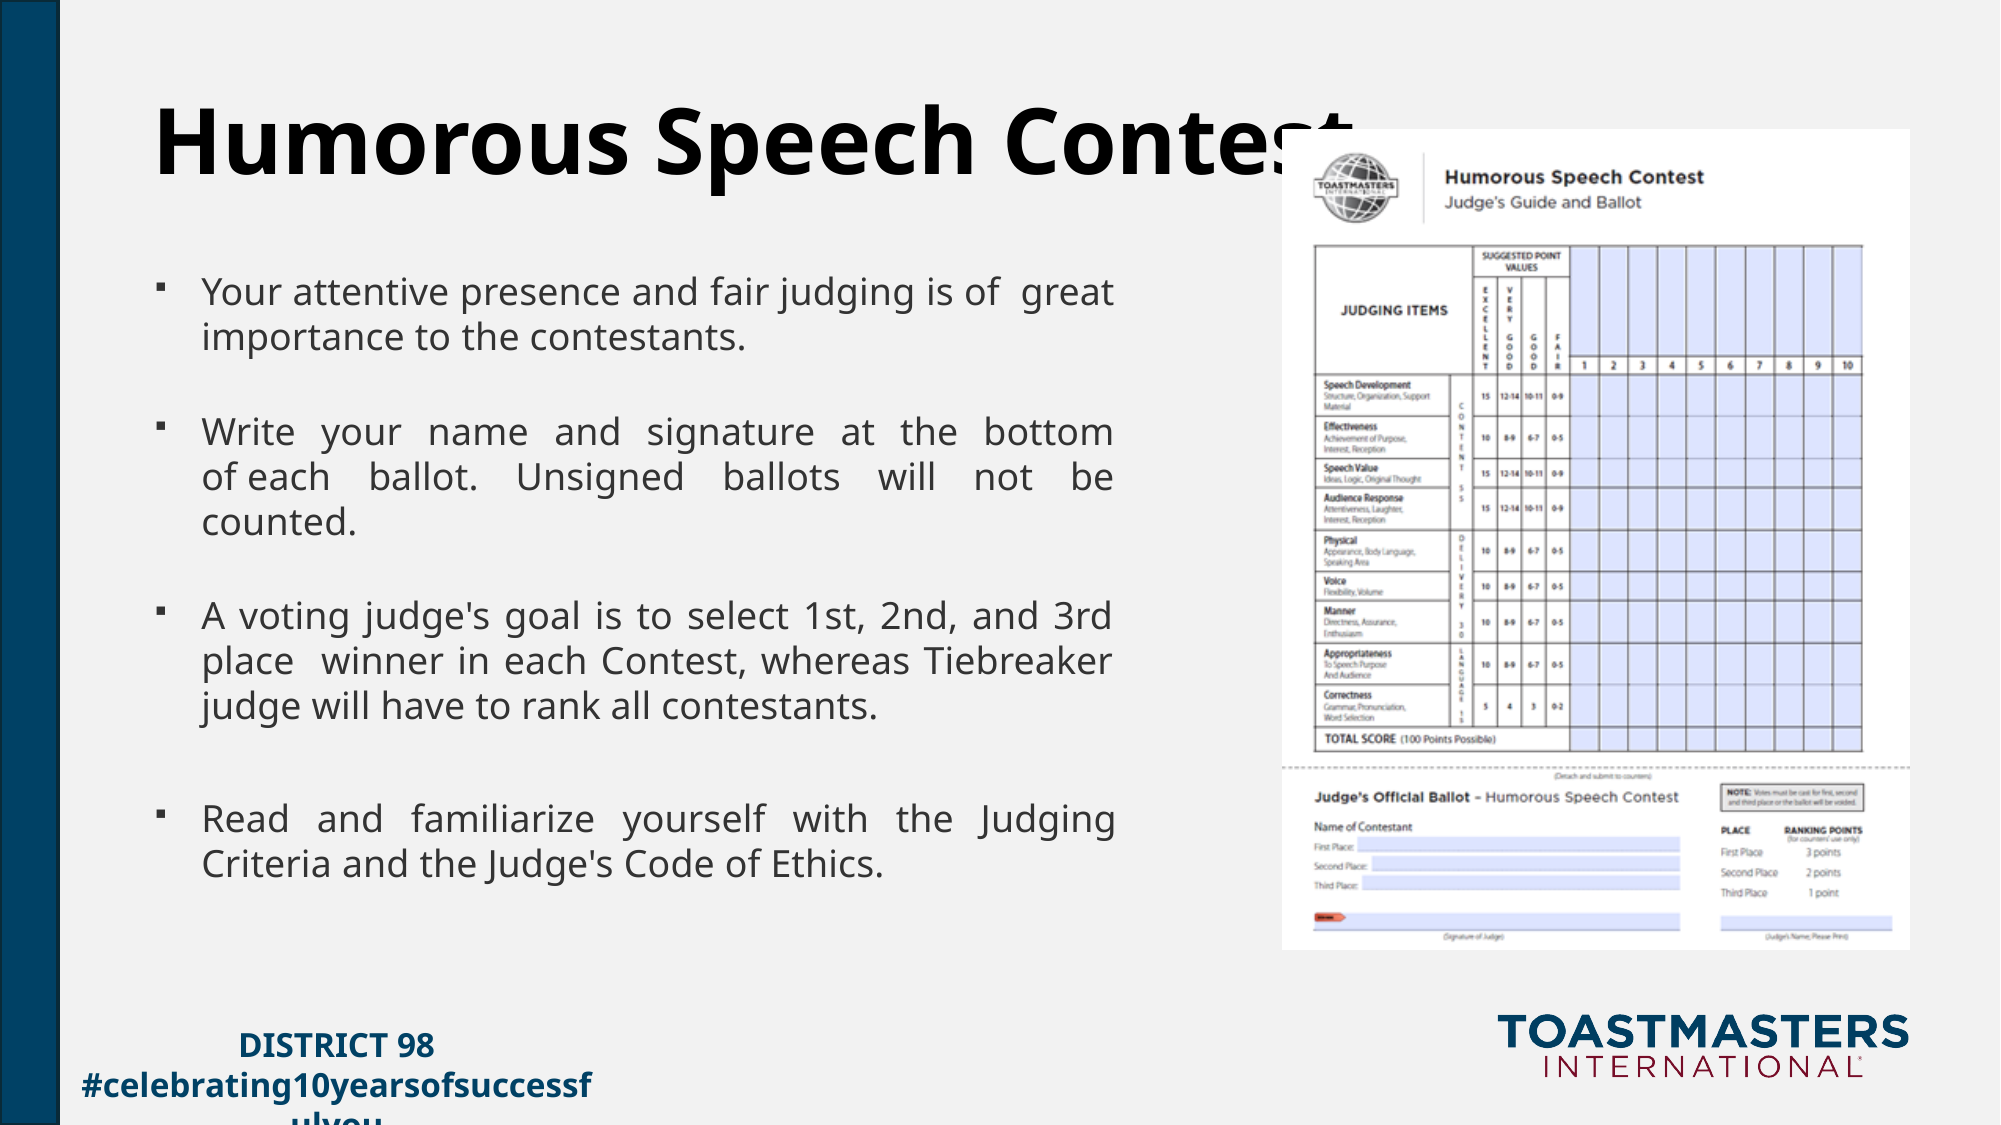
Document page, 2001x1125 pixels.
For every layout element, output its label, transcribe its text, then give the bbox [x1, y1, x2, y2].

picture [1282, 128, 2000, 1125]
title Humorous Speech Contest [137, 59, 1944, 229]
text_box DISTRICT 98 #celebrating10yearsofsuccessfulyou [58, 1017, 616, 1125]
list Your attentive presence and fair judging is of great importance to the contestants. Write your name and signature at the bottom of each ballot. Unsigned ballots will not be counted. A voting judge's goal is to select 1st, 2nd, and 3rd place winner in each Contest, whereas Tiebreaker judge will have to rank all contestants. Read and familiarize yourself with the Judging Criteria and the Judge's Code of Ethics. [137, 260, 1204, 950]
text_box [0, 0, 60, 1125]
